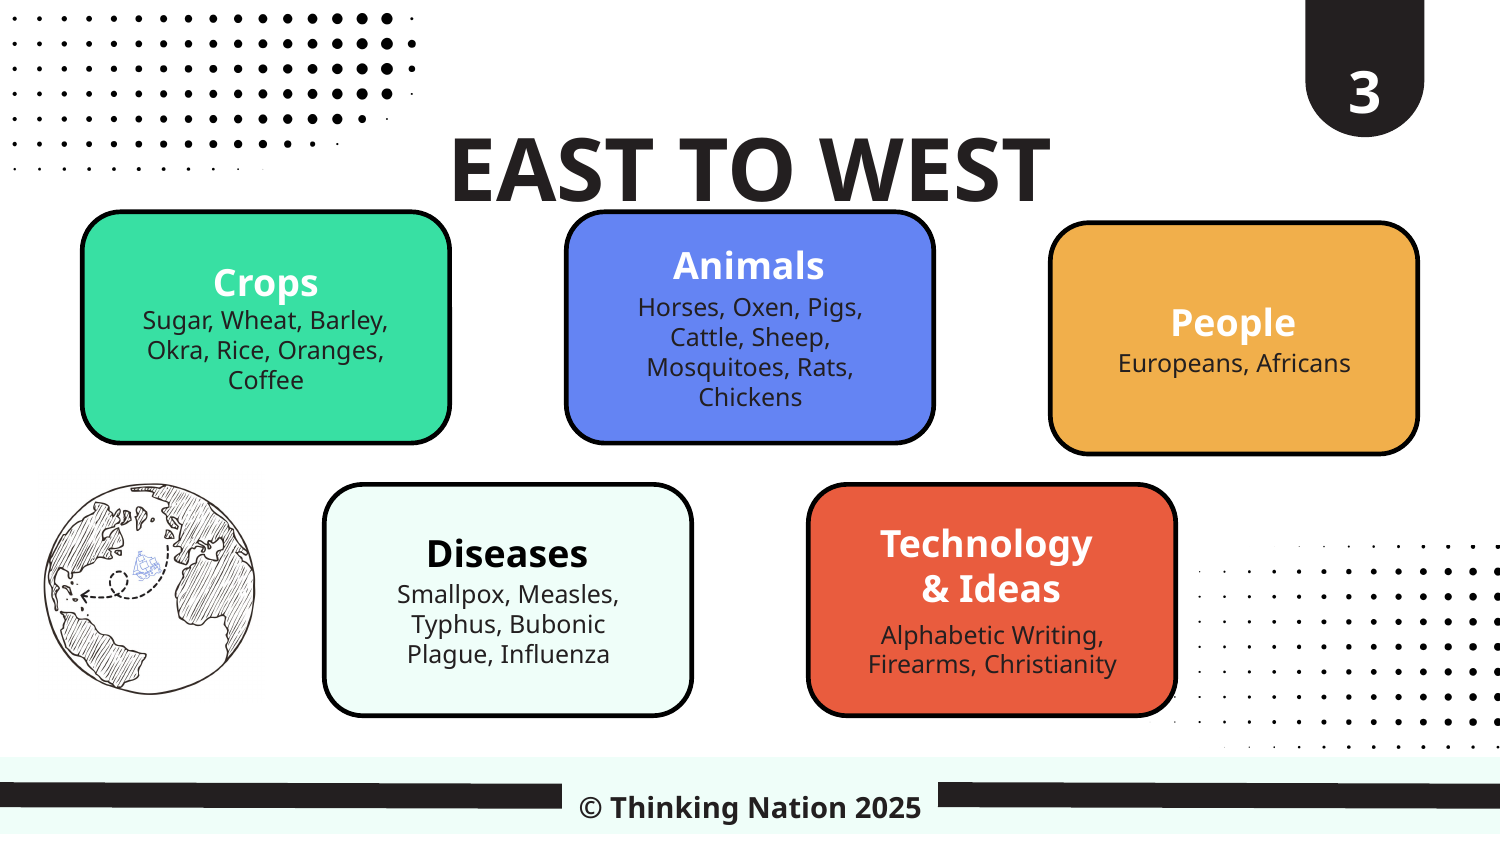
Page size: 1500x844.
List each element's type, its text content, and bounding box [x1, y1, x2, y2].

text_box [1100, 545, 1500, 749]
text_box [1300, 0, 1430, 138]
text_box [0, 0, 416, 171]
picture [37, 471, 265, 703]
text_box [611, 242, 889, 413]
text_box [566, 211, 934, 444]
text_box [808, 484, 1176, 716]
text_box [324, 484, 692, 716]
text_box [853, 520, 1131, 680]
text_box [1050, 222, 1418, 455]
text_box EAST TO WEST [84, 71, 1416, 219]
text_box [369, 530, 647, 671]
text_box [82, 211, 450, 444]
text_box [1095, 298, 1373, 379]
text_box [0, 756, 1500, 835]
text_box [128, 259, 404, 396]
